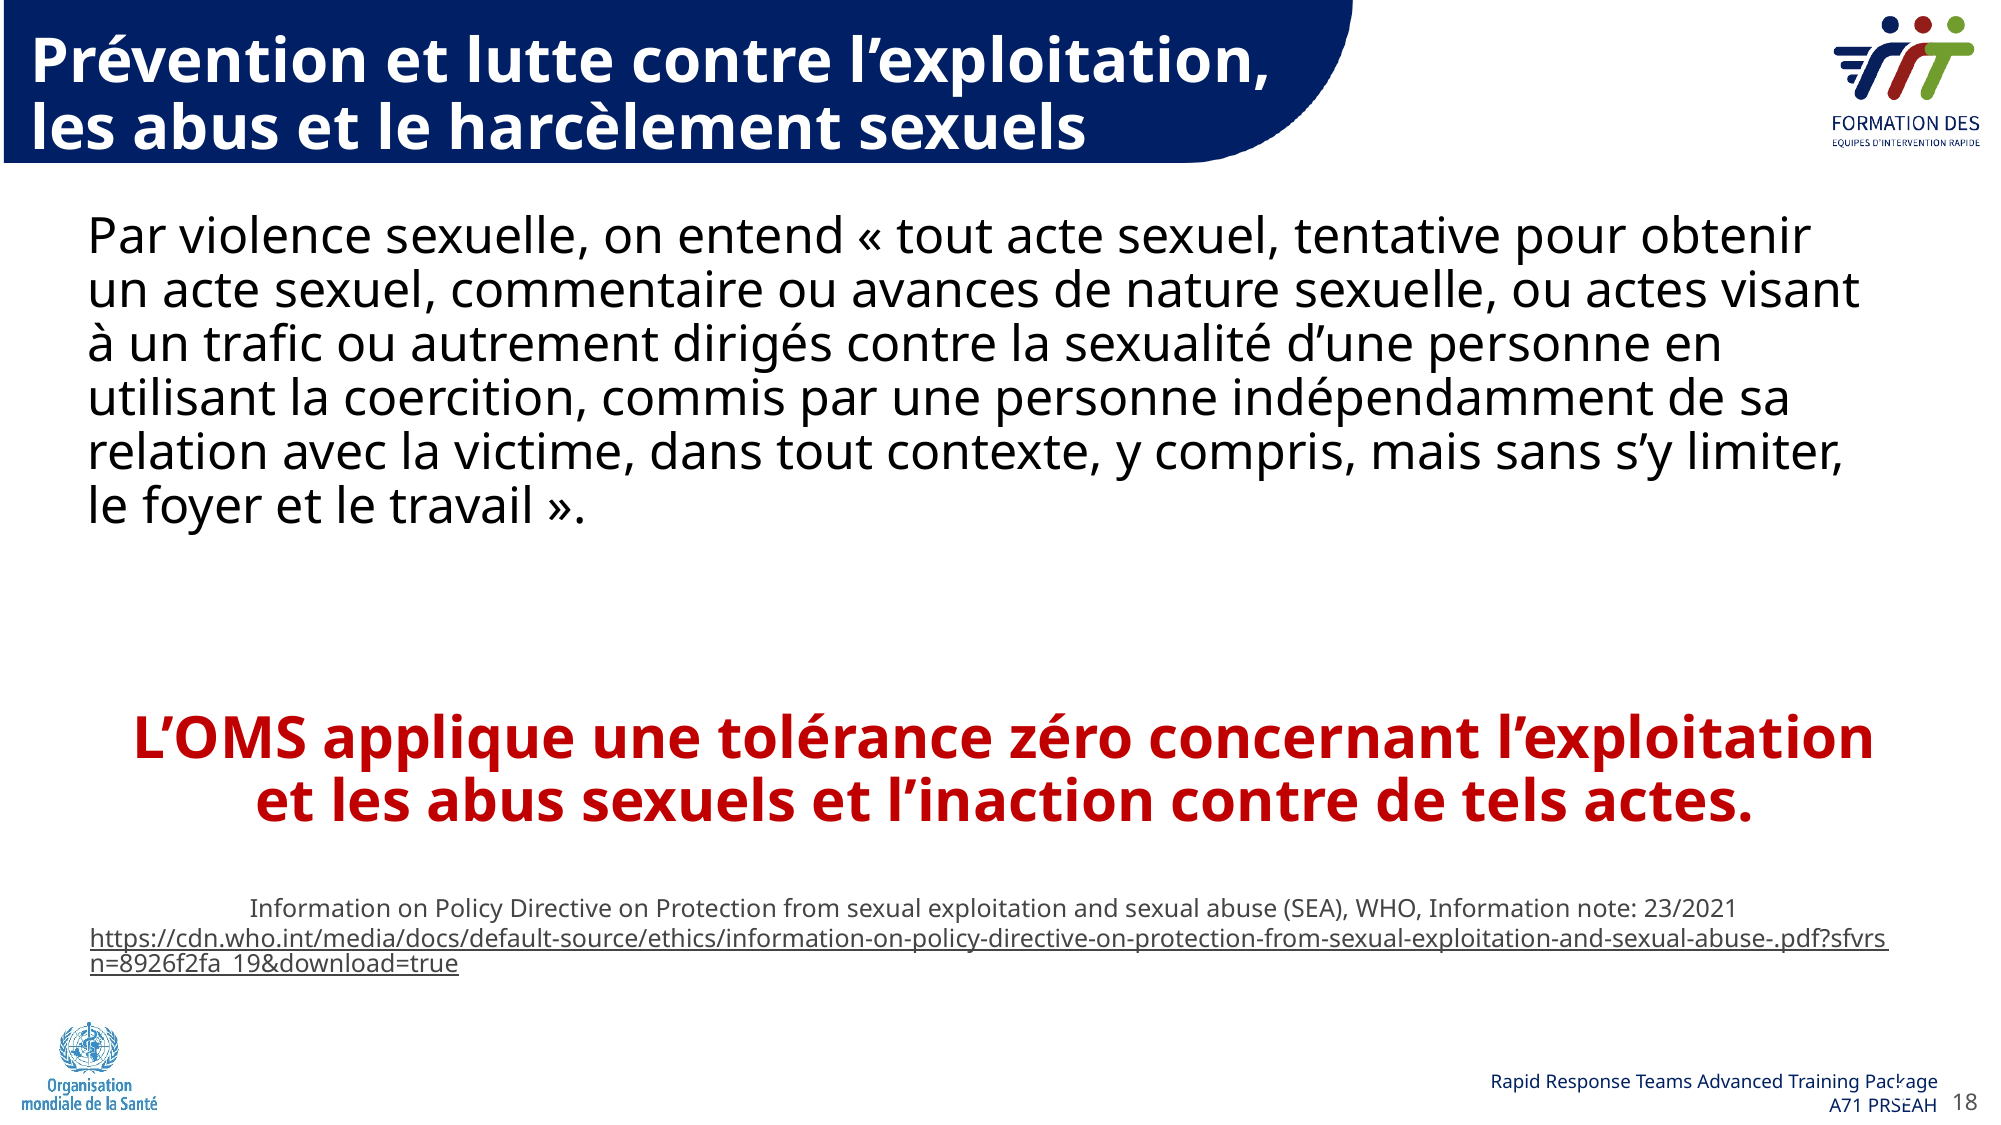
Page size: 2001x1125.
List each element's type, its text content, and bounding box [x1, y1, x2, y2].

text_box L’OMS applique une tolérance zéro concernant l’exploitation et les abus sexuels et l’inaction contre de tels actes. [126, 702, 1884, 840]
slide_number 18 [1882, 1037, 1930, 1092]
list Par violence sexuelle, on entend « tout acte sexuel, tentative pour obtenir un acte sexuel, commentaire ou avances de nature sexuelle, ou actes visant à un trafic ou autrement dirigés contre la sexualité d’une personne en utilisant la coercition, commis par une personne indépendamment de sa relation avec la victime, dans tout contexte, y compris, mais sans s’y limiter, le foyer et le travail ». [81, 204, 1884, 969]
picture [20, 1020, 158, 1111]
picture [3, 0, 1353, 163]
title Prévention et lutte contre l’exploitation, les abus et le harcèlement sexuels [22, 12, 1293, 180]
picture [1832, 15, 1980, 148]
text_box Information on Policy Directive on Protection from sexual exploitation and sexual abuse (SEA), WHO, Information note: 23/2021​ https://cdn.who.int/media/docs/default-source/ethics/information-on-policy-directive-on-protection-from-sexual-exploitation-and-sexual-abuse-.pdf?sfvrsn=8926f2fa_19&download=true [82, 885, 1909, 994]
